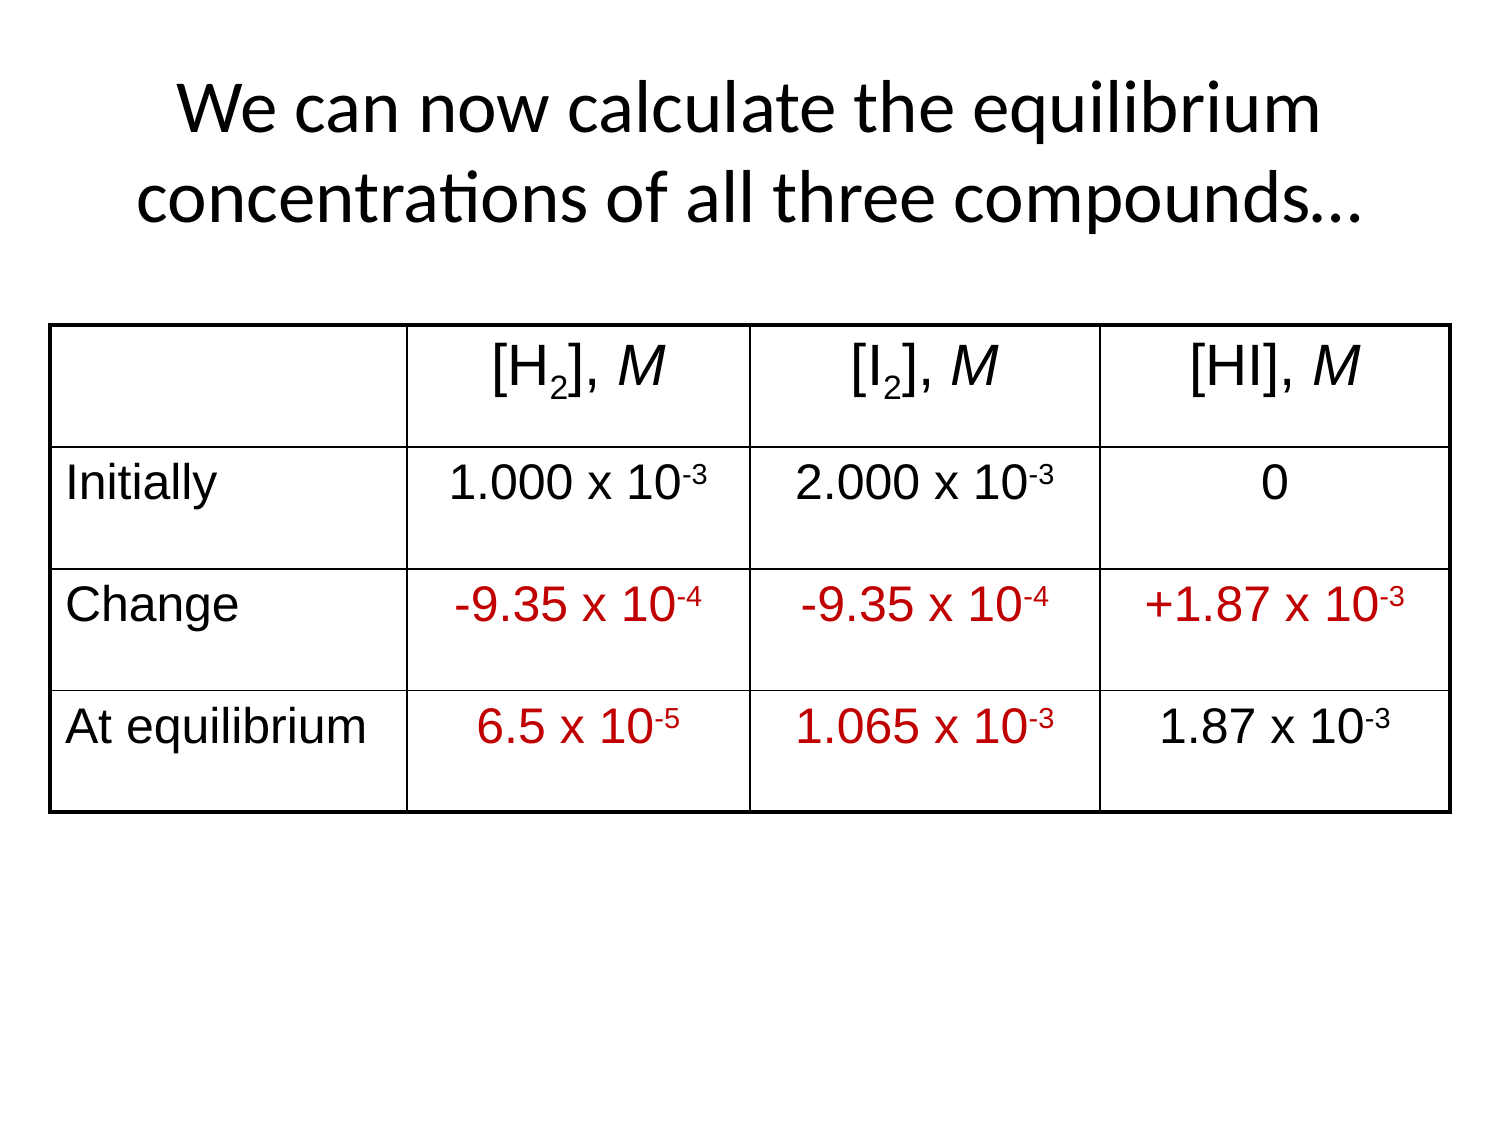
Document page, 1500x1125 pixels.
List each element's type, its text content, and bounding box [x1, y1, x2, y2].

table_cell 1.87 x 10-3 [1101, 691, 1448, 810]
table_header [HI], M [1101, 327, 1448, 446]
text_box We can now calculate the equilibrium concentrations of all three compounds… [0, 50, 1500, 238]
table_cell 0 [1101, 448, 1448, 568]
table_header [H2], M [408, 327, 749, 446]
table_cell At equilibrium [52, 691, 406, 810]
table_cell Change [52, 570, 406, 690]
table_header [I2], M [751, 327, 1099, 446]
table_cell Initially [52, 448, 406, 568]
table_header [52, 327, 406, 446]
table_cell +1.87 x 10-3 [1101, 570, 1448, 690]
table_cell -9.35 x 10-4 [408, 570, 749, 690]
table_cell 6.5 x 10-5 [408, 691, 749, 810]
table_cell 1.065 x 10-3 [751, 691, 1099, 810]
table_cell -9.35 x 10-4 [751, 570, 1099, 690]
table_cell 1.000 x 10-3 [408, 448, 749, 568]
table_cell 2.000 x 10-3 [751, 448, 1099, 568]
